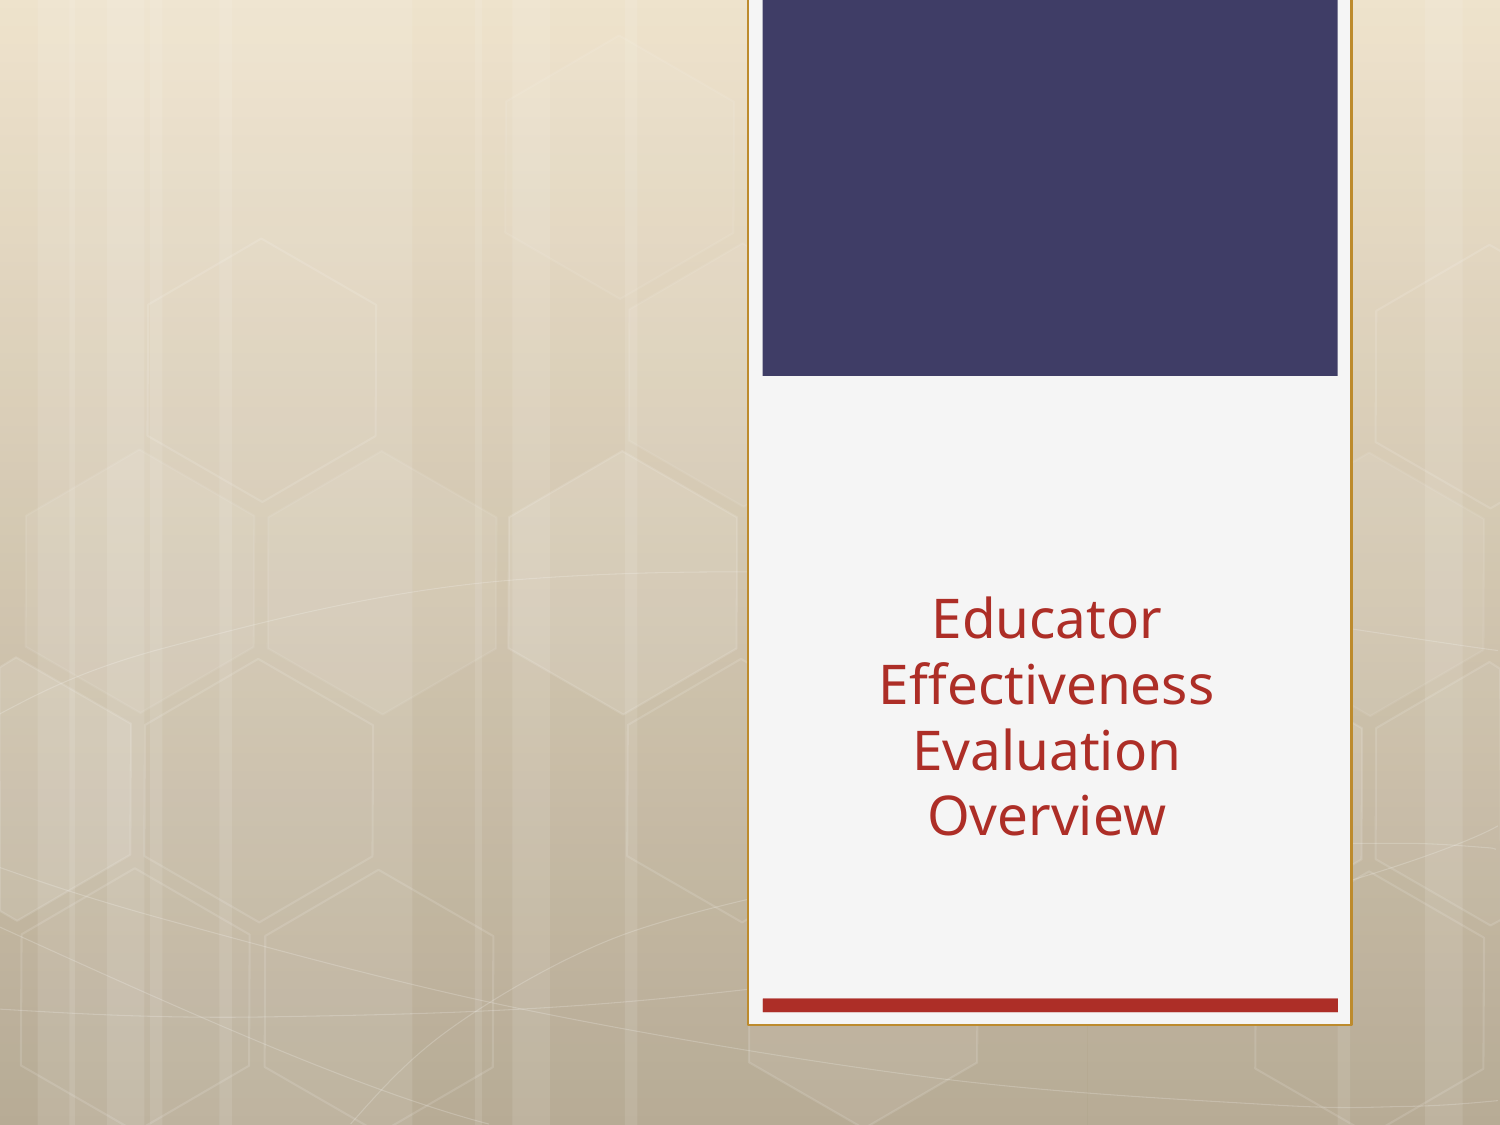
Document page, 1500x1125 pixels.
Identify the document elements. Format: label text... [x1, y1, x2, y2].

title Educator Effectiveness Evaluation Overview [774, 575, 1319, 855]
